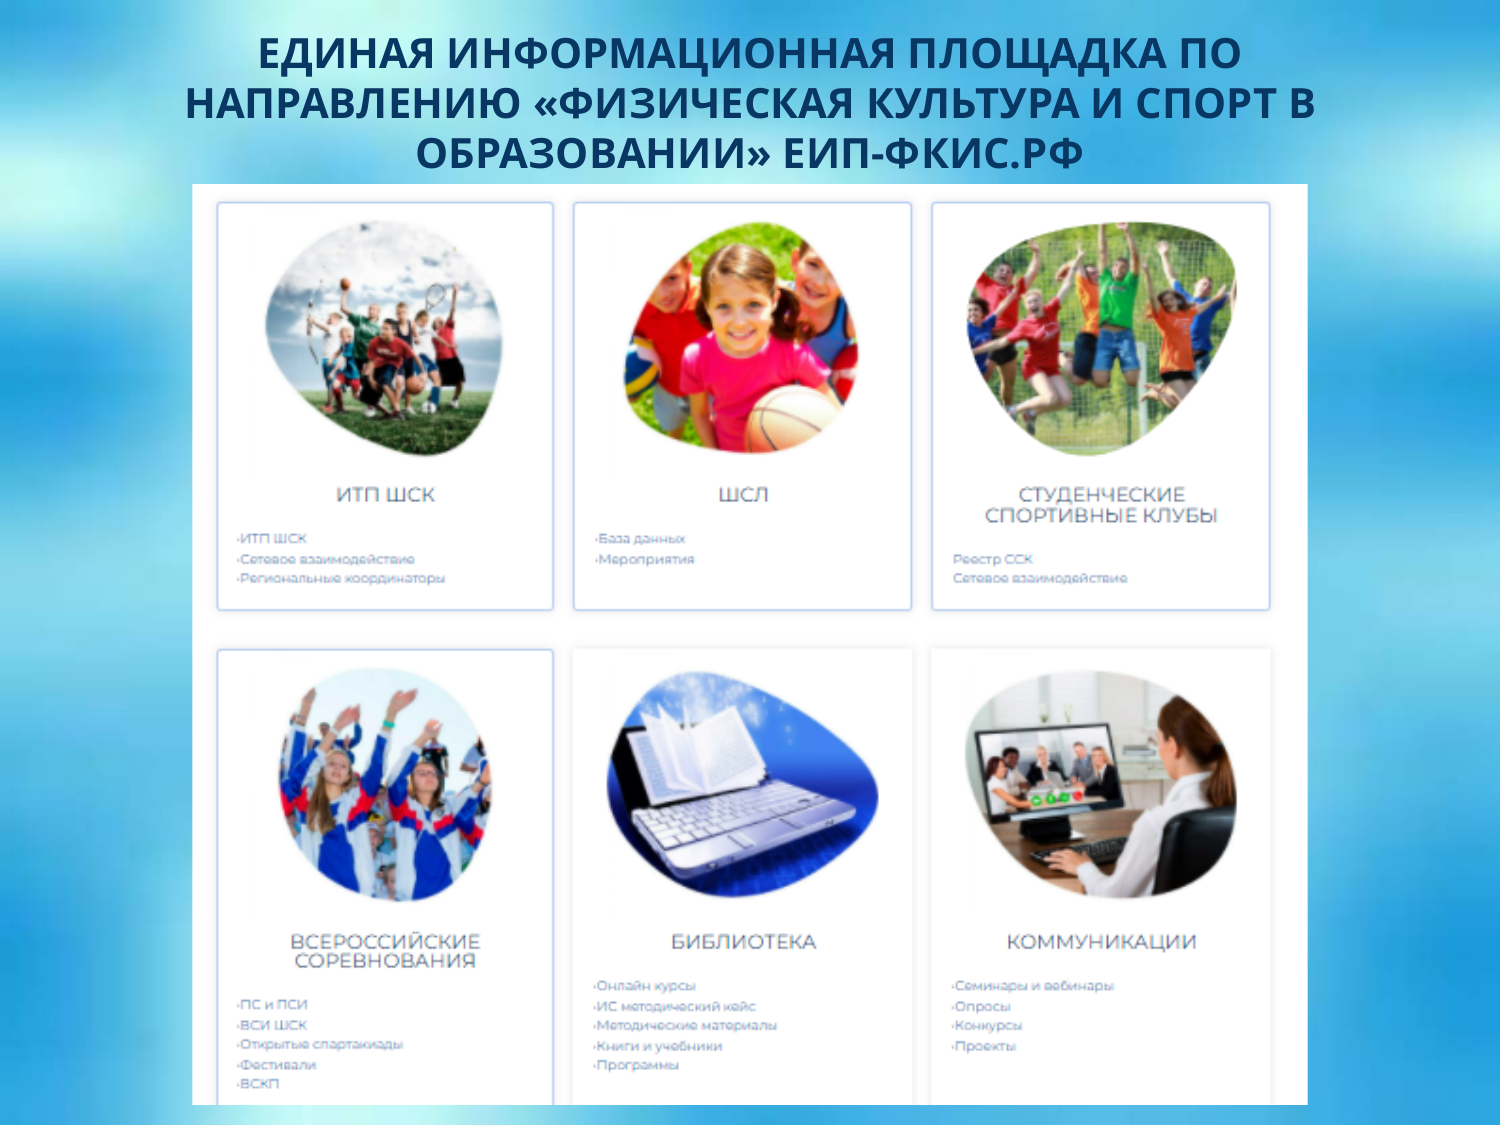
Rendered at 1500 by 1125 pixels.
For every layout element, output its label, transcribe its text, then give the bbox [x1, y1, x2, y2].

title ЕДИНАЯ ИНФОРМАЦИОННАЯ ПЛОЩАДКА ПО НАПРАВЛЕНИЮ «ФИЗИЧЕСКАЯ КУЛЬТУРА И СПОРТ В ОБРАЗОВАНИИ» ЕИП-ФКИС.РФ [75, 66, 1425, 138]
picture [0, 0, 1500, 1125]
